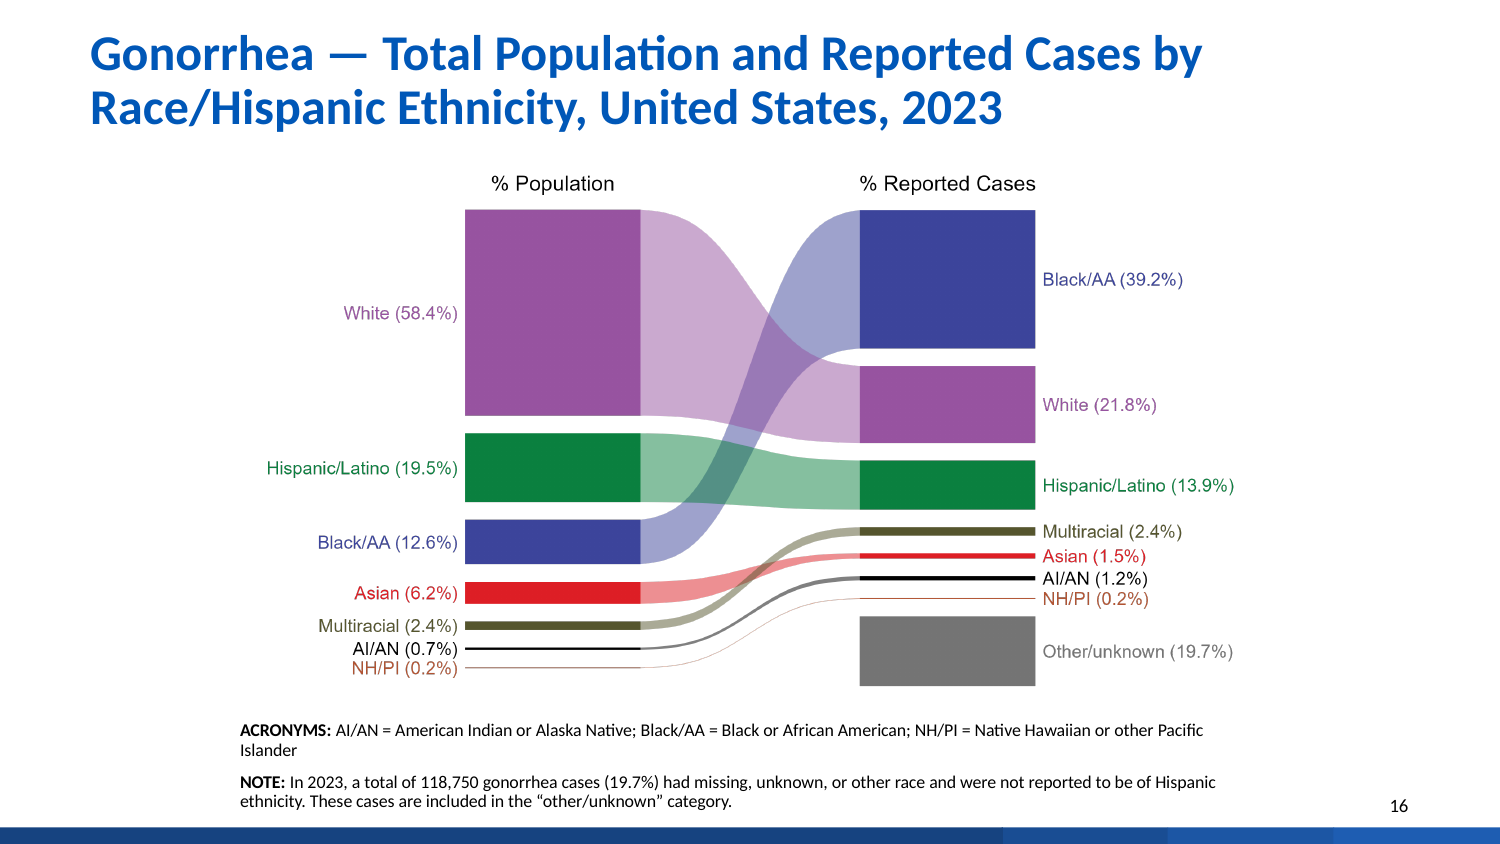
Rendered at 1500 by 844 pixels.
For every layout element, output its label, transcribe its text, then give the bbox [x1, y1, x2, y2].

title Gonorrhea — Total Population and Reported Cases by Race/Hispanic Ethnicity, United States, 2023 [75, 19, 1425, 144]
list ACRONYMS: AI/AN = American Indian or Alaska Native; Black/AA = Black or African American; NH/PI = Native Hawaiian or other Pacific Islander NOTE: In 2023, a total of 118,750 gonorrhea cases (19.7%) had missing, unknown, or other race and were not reported to be of Hispanic ethnicity. These cases are included in the “other/unknown” category. [225, 714, 1275, 820]
picture [258, 166, 1242, 694]
